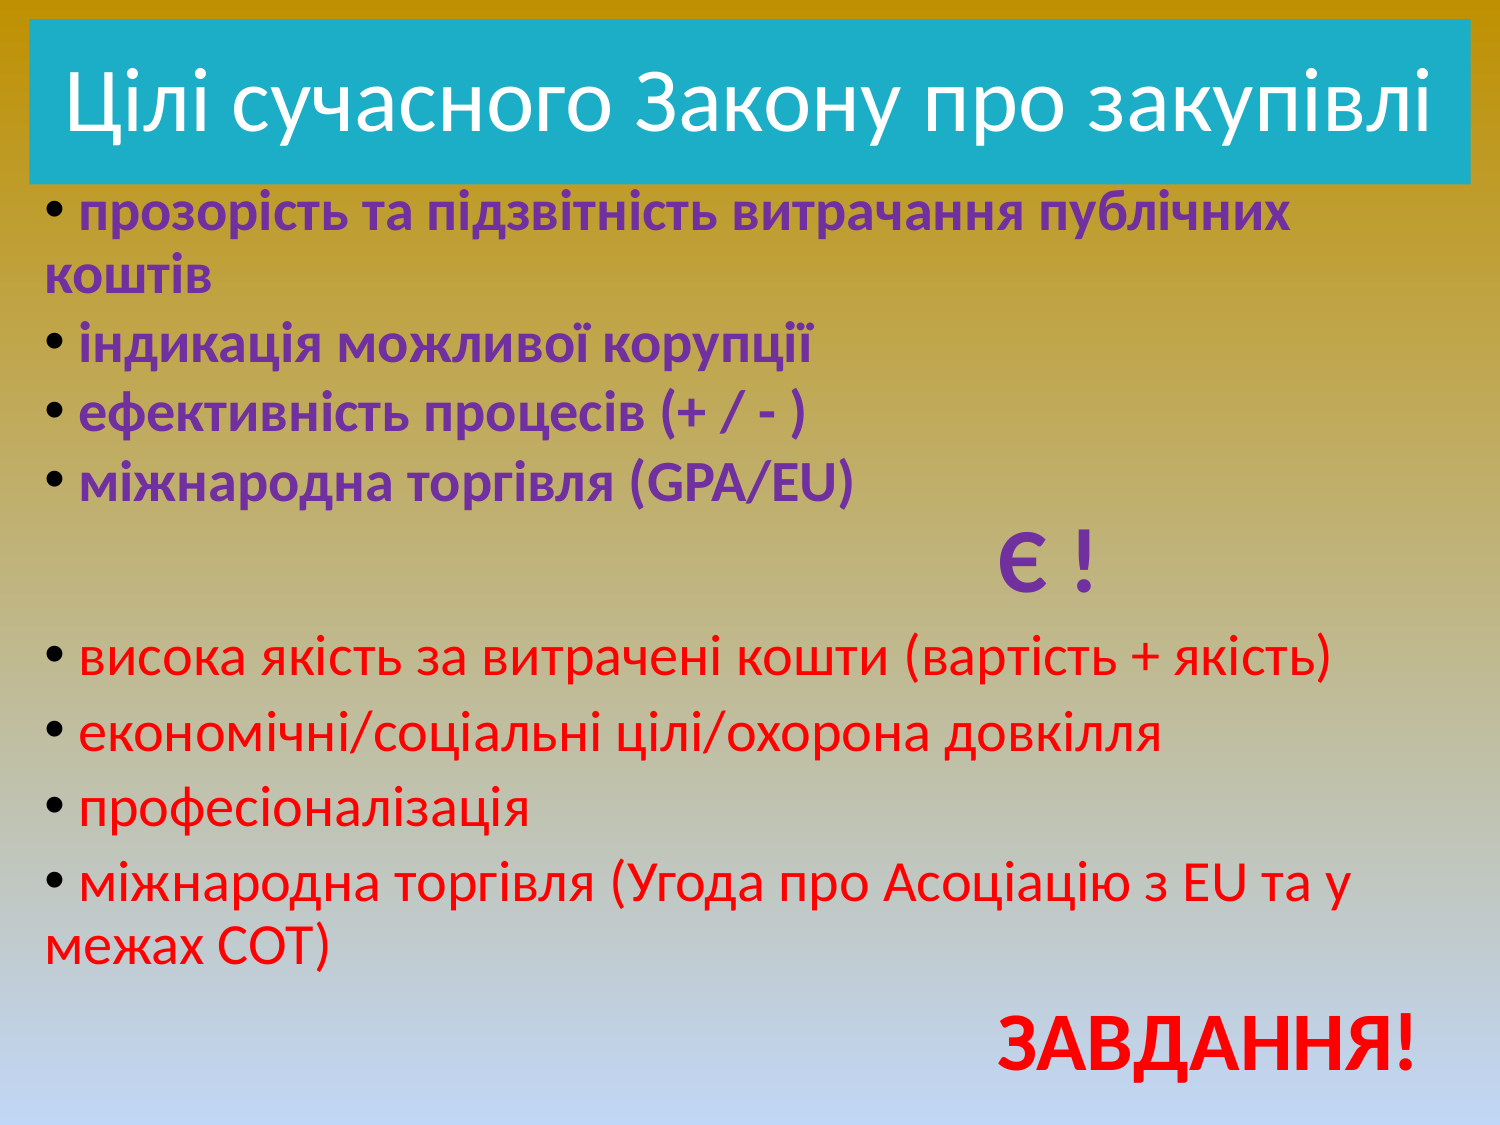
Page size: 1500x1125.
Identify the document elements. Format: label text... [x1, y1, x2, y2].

title Цілі сучасного Закону про закупівлі [29, 19, 1471, 185]
list прозорість та підзвітність витрачання публічних коштів індикація можливої корупції ефективність процесів (+ / - ) міжнародна торгівля (GPA/EU) Є ! висока якість за витрачені кошти (вартість + якість) економічні/соціальні цілі/охорона довкілля професіоналізація міжнародна торгівля (Угода про Асоціацію з EU та у межах СОТ) ЗАВДАННЯ! [29, 172, 1436, 978]
